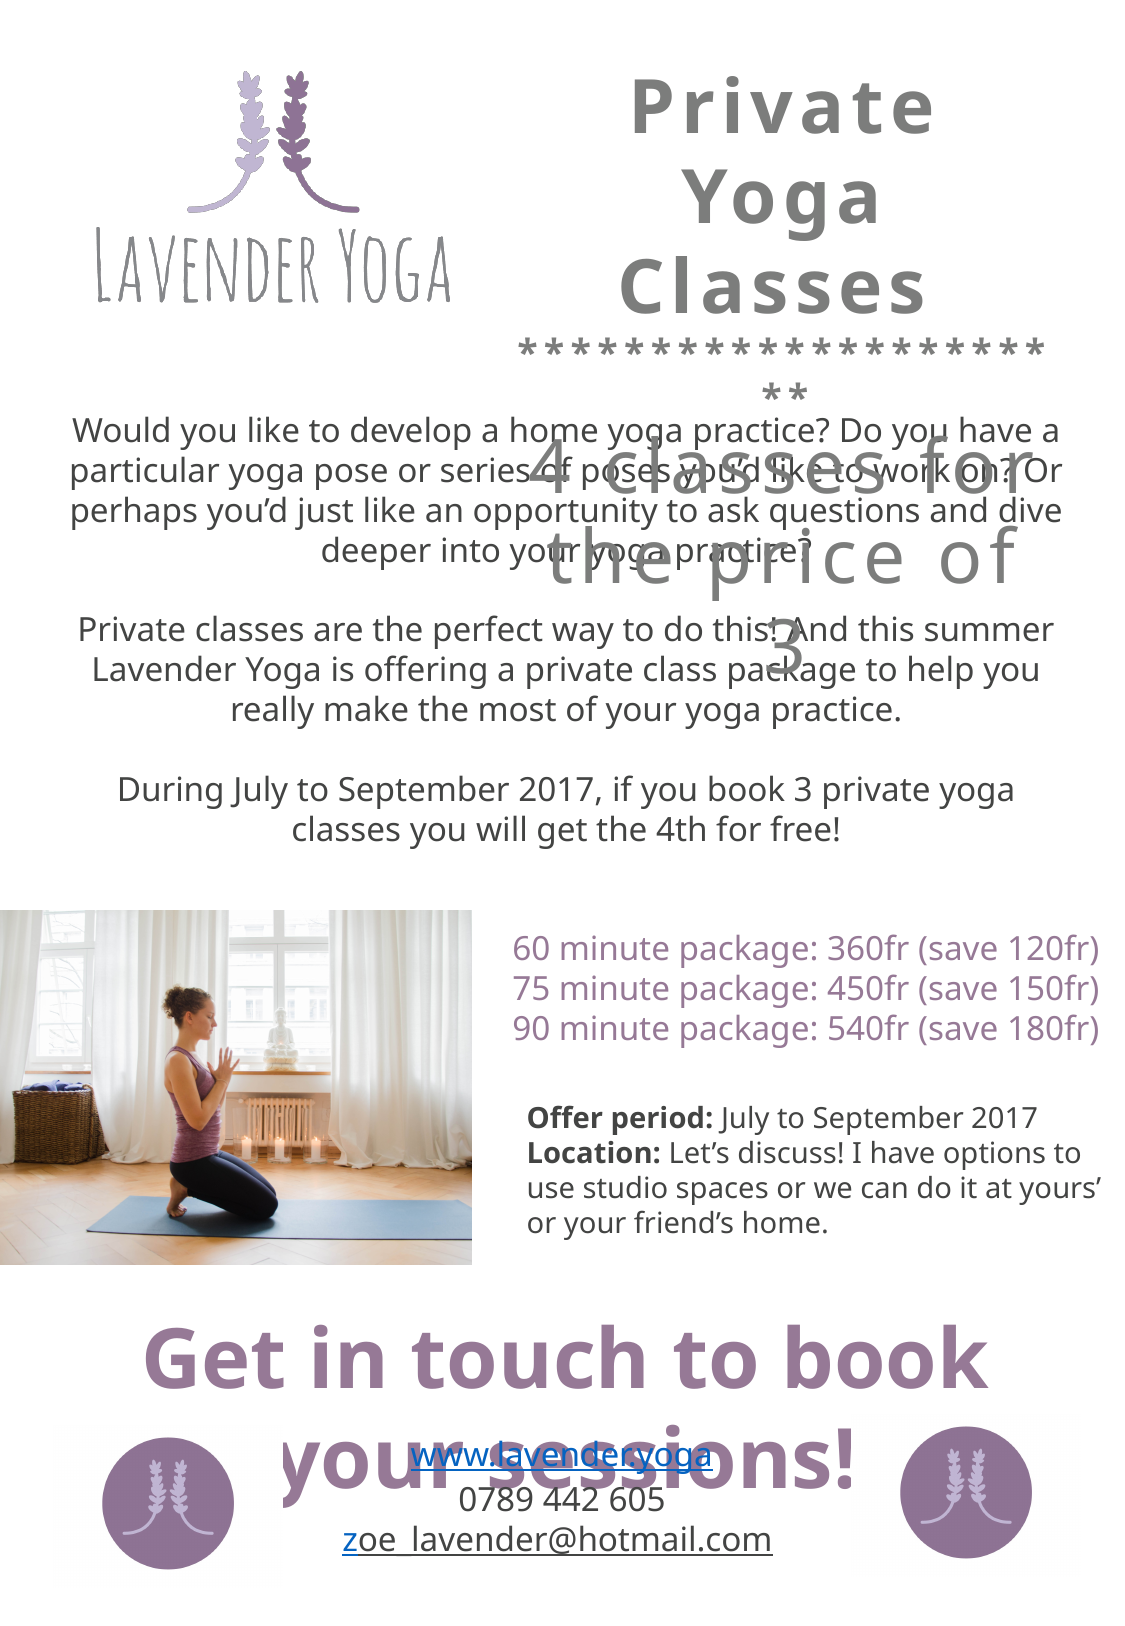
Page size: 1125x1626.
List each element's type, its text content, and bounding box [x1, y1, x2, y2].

text_box Offer period: July to September 2017 Location: Let’s discuss! I have options to use studio spaces or we can do it at yours’ or your friend’s home. [511, 1091, 1125, 1247]
text_box Get in touch to book your sessions! [43, 1298, 1088, 1513]
text_box Private Yoga Classes ********************** 4 classes for the price of 3 [500, 51, 1069, 697]
picture [851, 1414, 1081, 1577]
text_box www.lavender.yoga 0789 442 605 zoe_lavender@hotmail.com [43, 1425, 1081, 1611]
picture [24, 24, 521, 372]
text_box 60 minute package: 360fr (save 120fr) 75 minute package: 450fr (save 150fr) 90 minute package: 540fr (save 180fr) [487, 912, 1125, 1062]
text_box Would you like to develop a home yoga practice? Do you have a particular yoga pose or series of poses you’d like to work on? Or perhaps you’d just like an opportunity to ask questions and dive deeper into your yoga practice? Private classes are the perfect way to do this! And this summer Lavender Yoga is offering a private class package to help you really make the most of your yoga practice. During July to September 2017, if you book 3 private yoga classes you will get the 4th for free! [53, 401, 1081, 896]
picture [0, 910, 472, 1265]
picture [53, 1425, 283, 1588]
